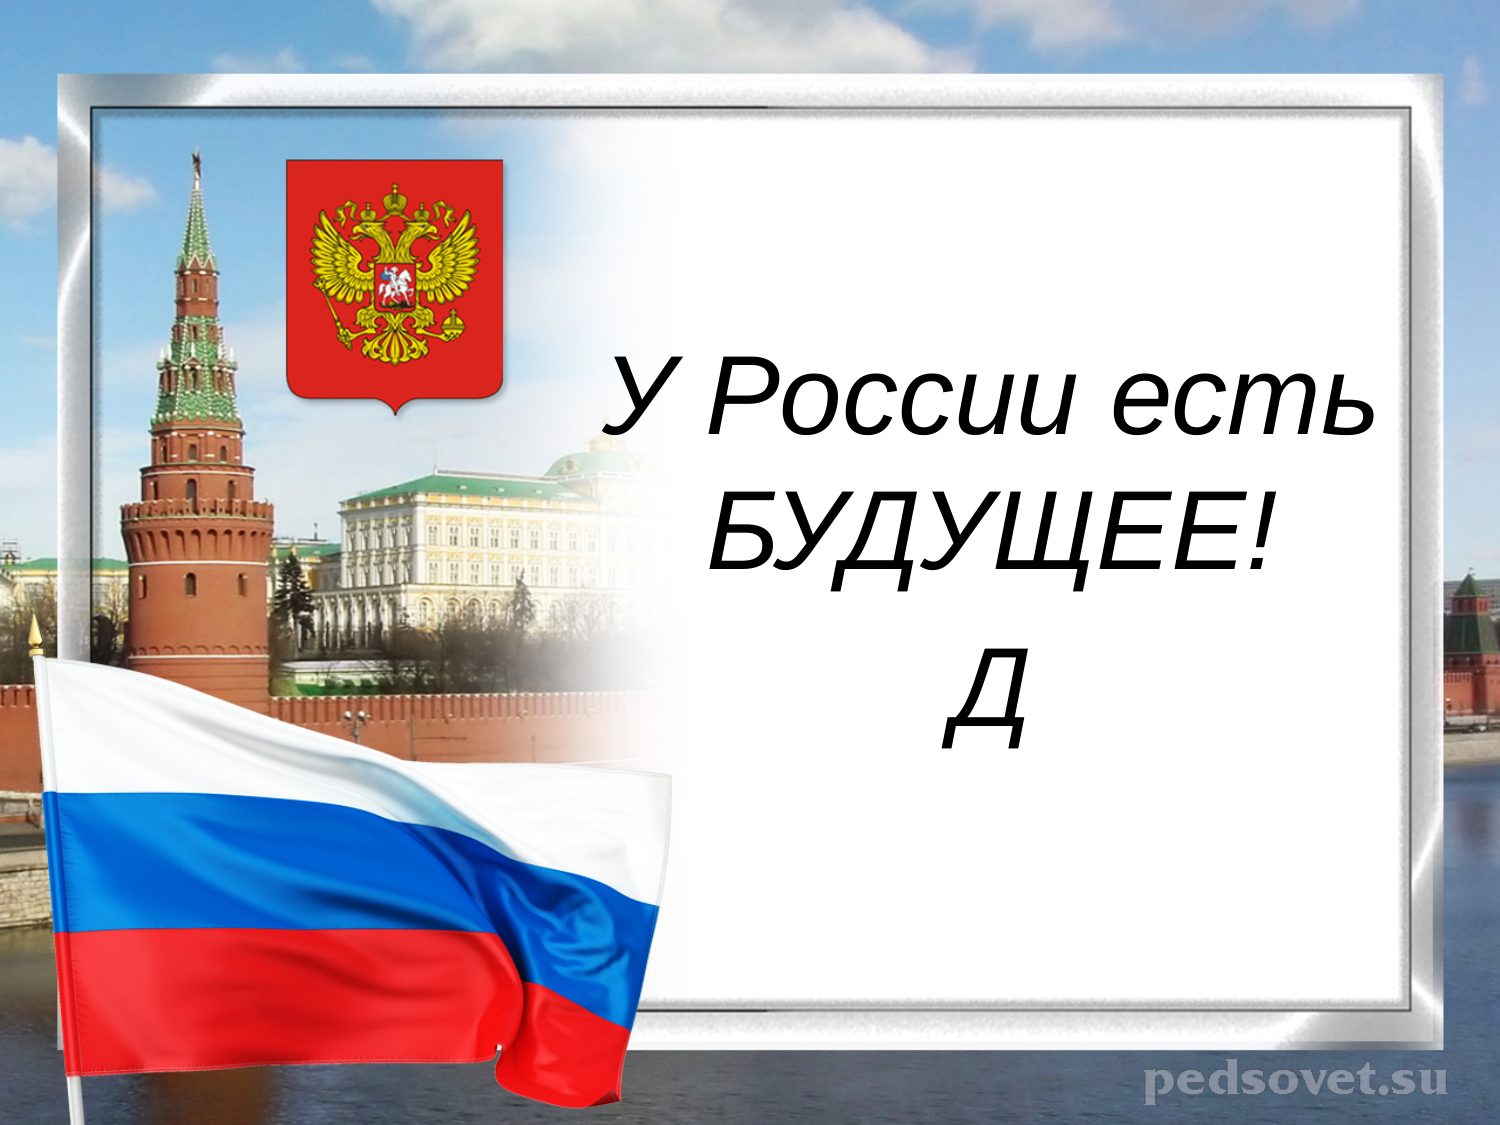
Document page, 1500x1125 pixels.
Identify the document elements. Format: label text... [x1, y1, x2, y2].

picture [0, 0, 1500, 1125]
list У России есть БУДУЩЕЕ! Д [572, 314, 1412, 846]
